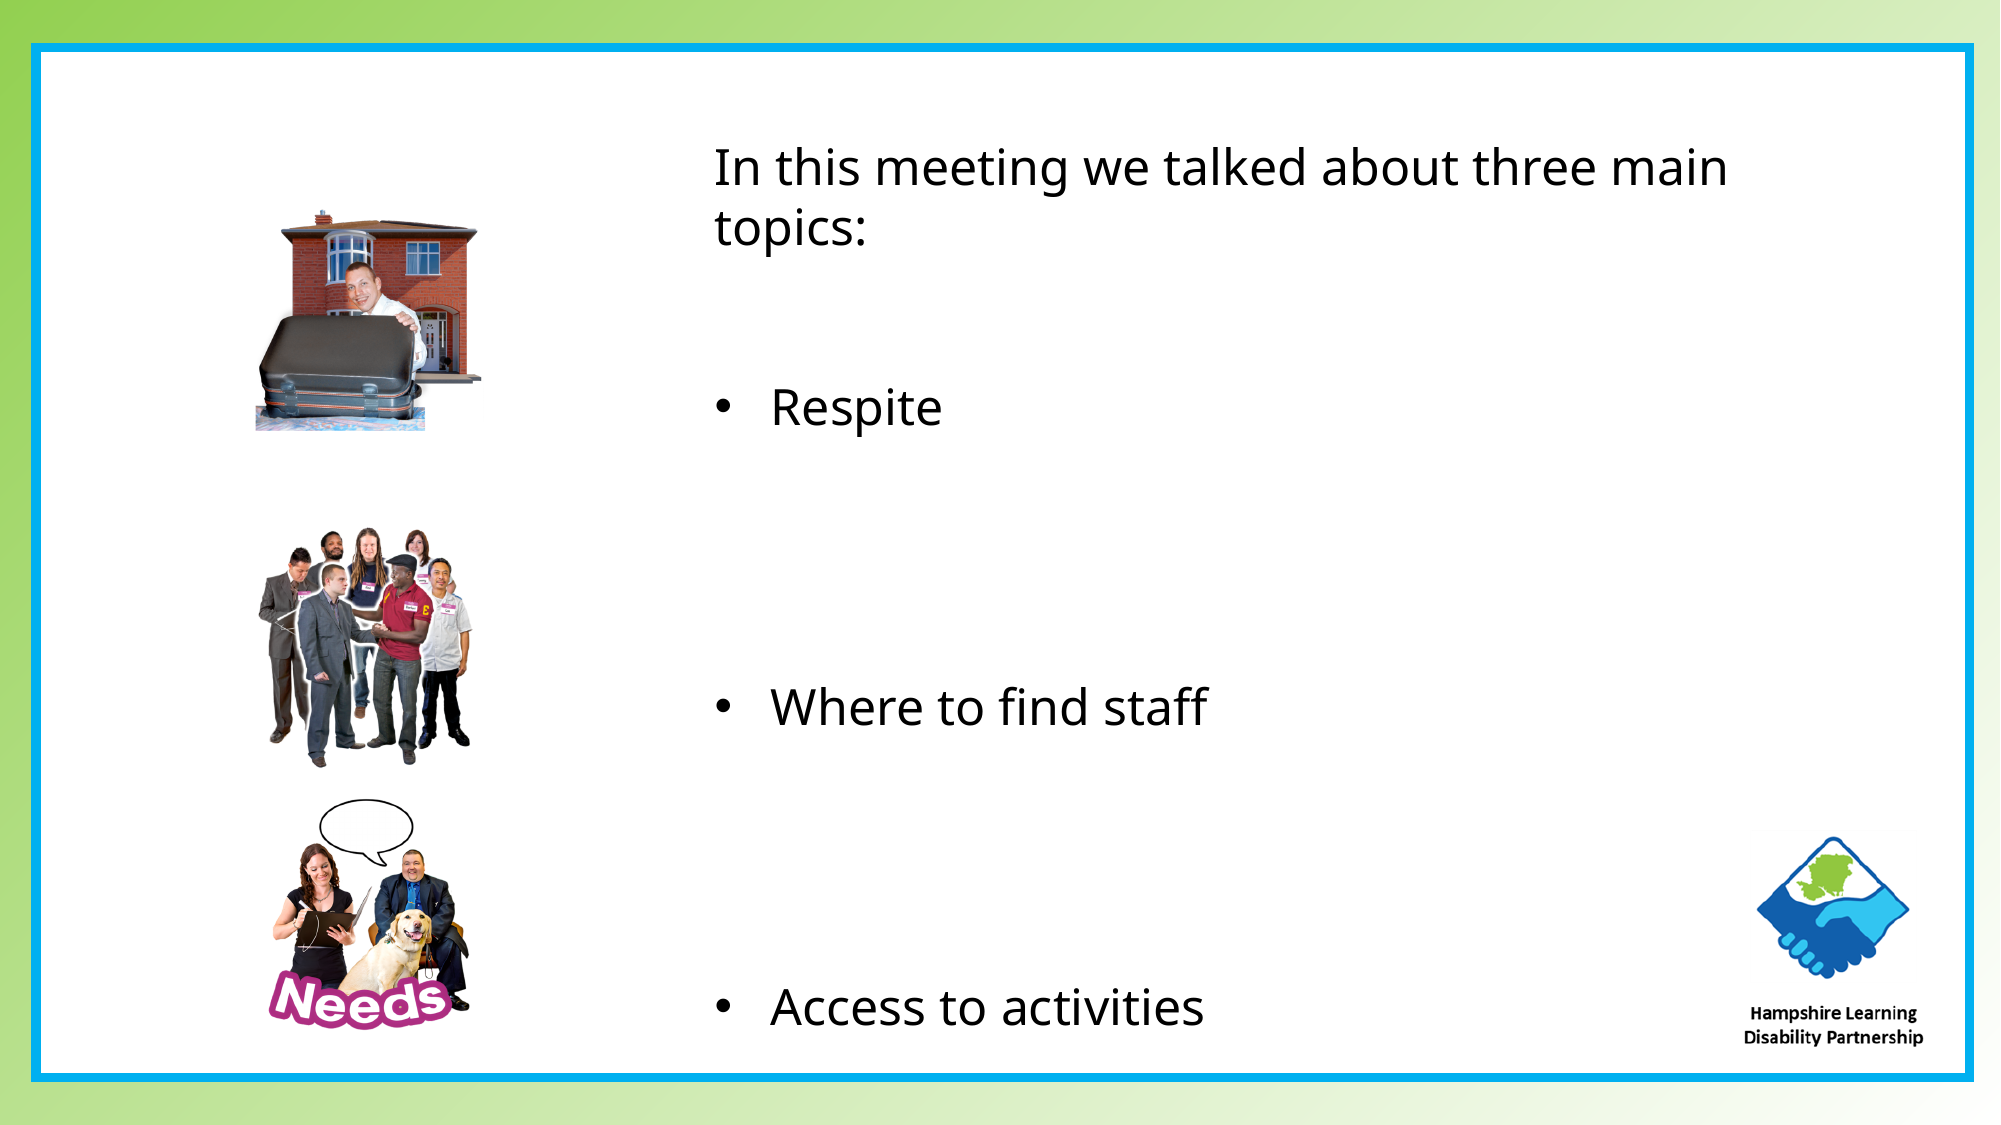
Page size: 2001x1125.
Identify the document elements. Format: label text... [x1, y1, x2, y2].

text_box In this meeting we talked about three main topics: Respite Where to find staff Access to activities [699, 83, 1841, 1103]
text_box [35, 47, 1970, 1078]
picture [230, 777, 506, 1053]
picture [248, 201, 488, 440]
picture [256, 520, 480, 770]
picture [1703, 830, 1964, 1061]
